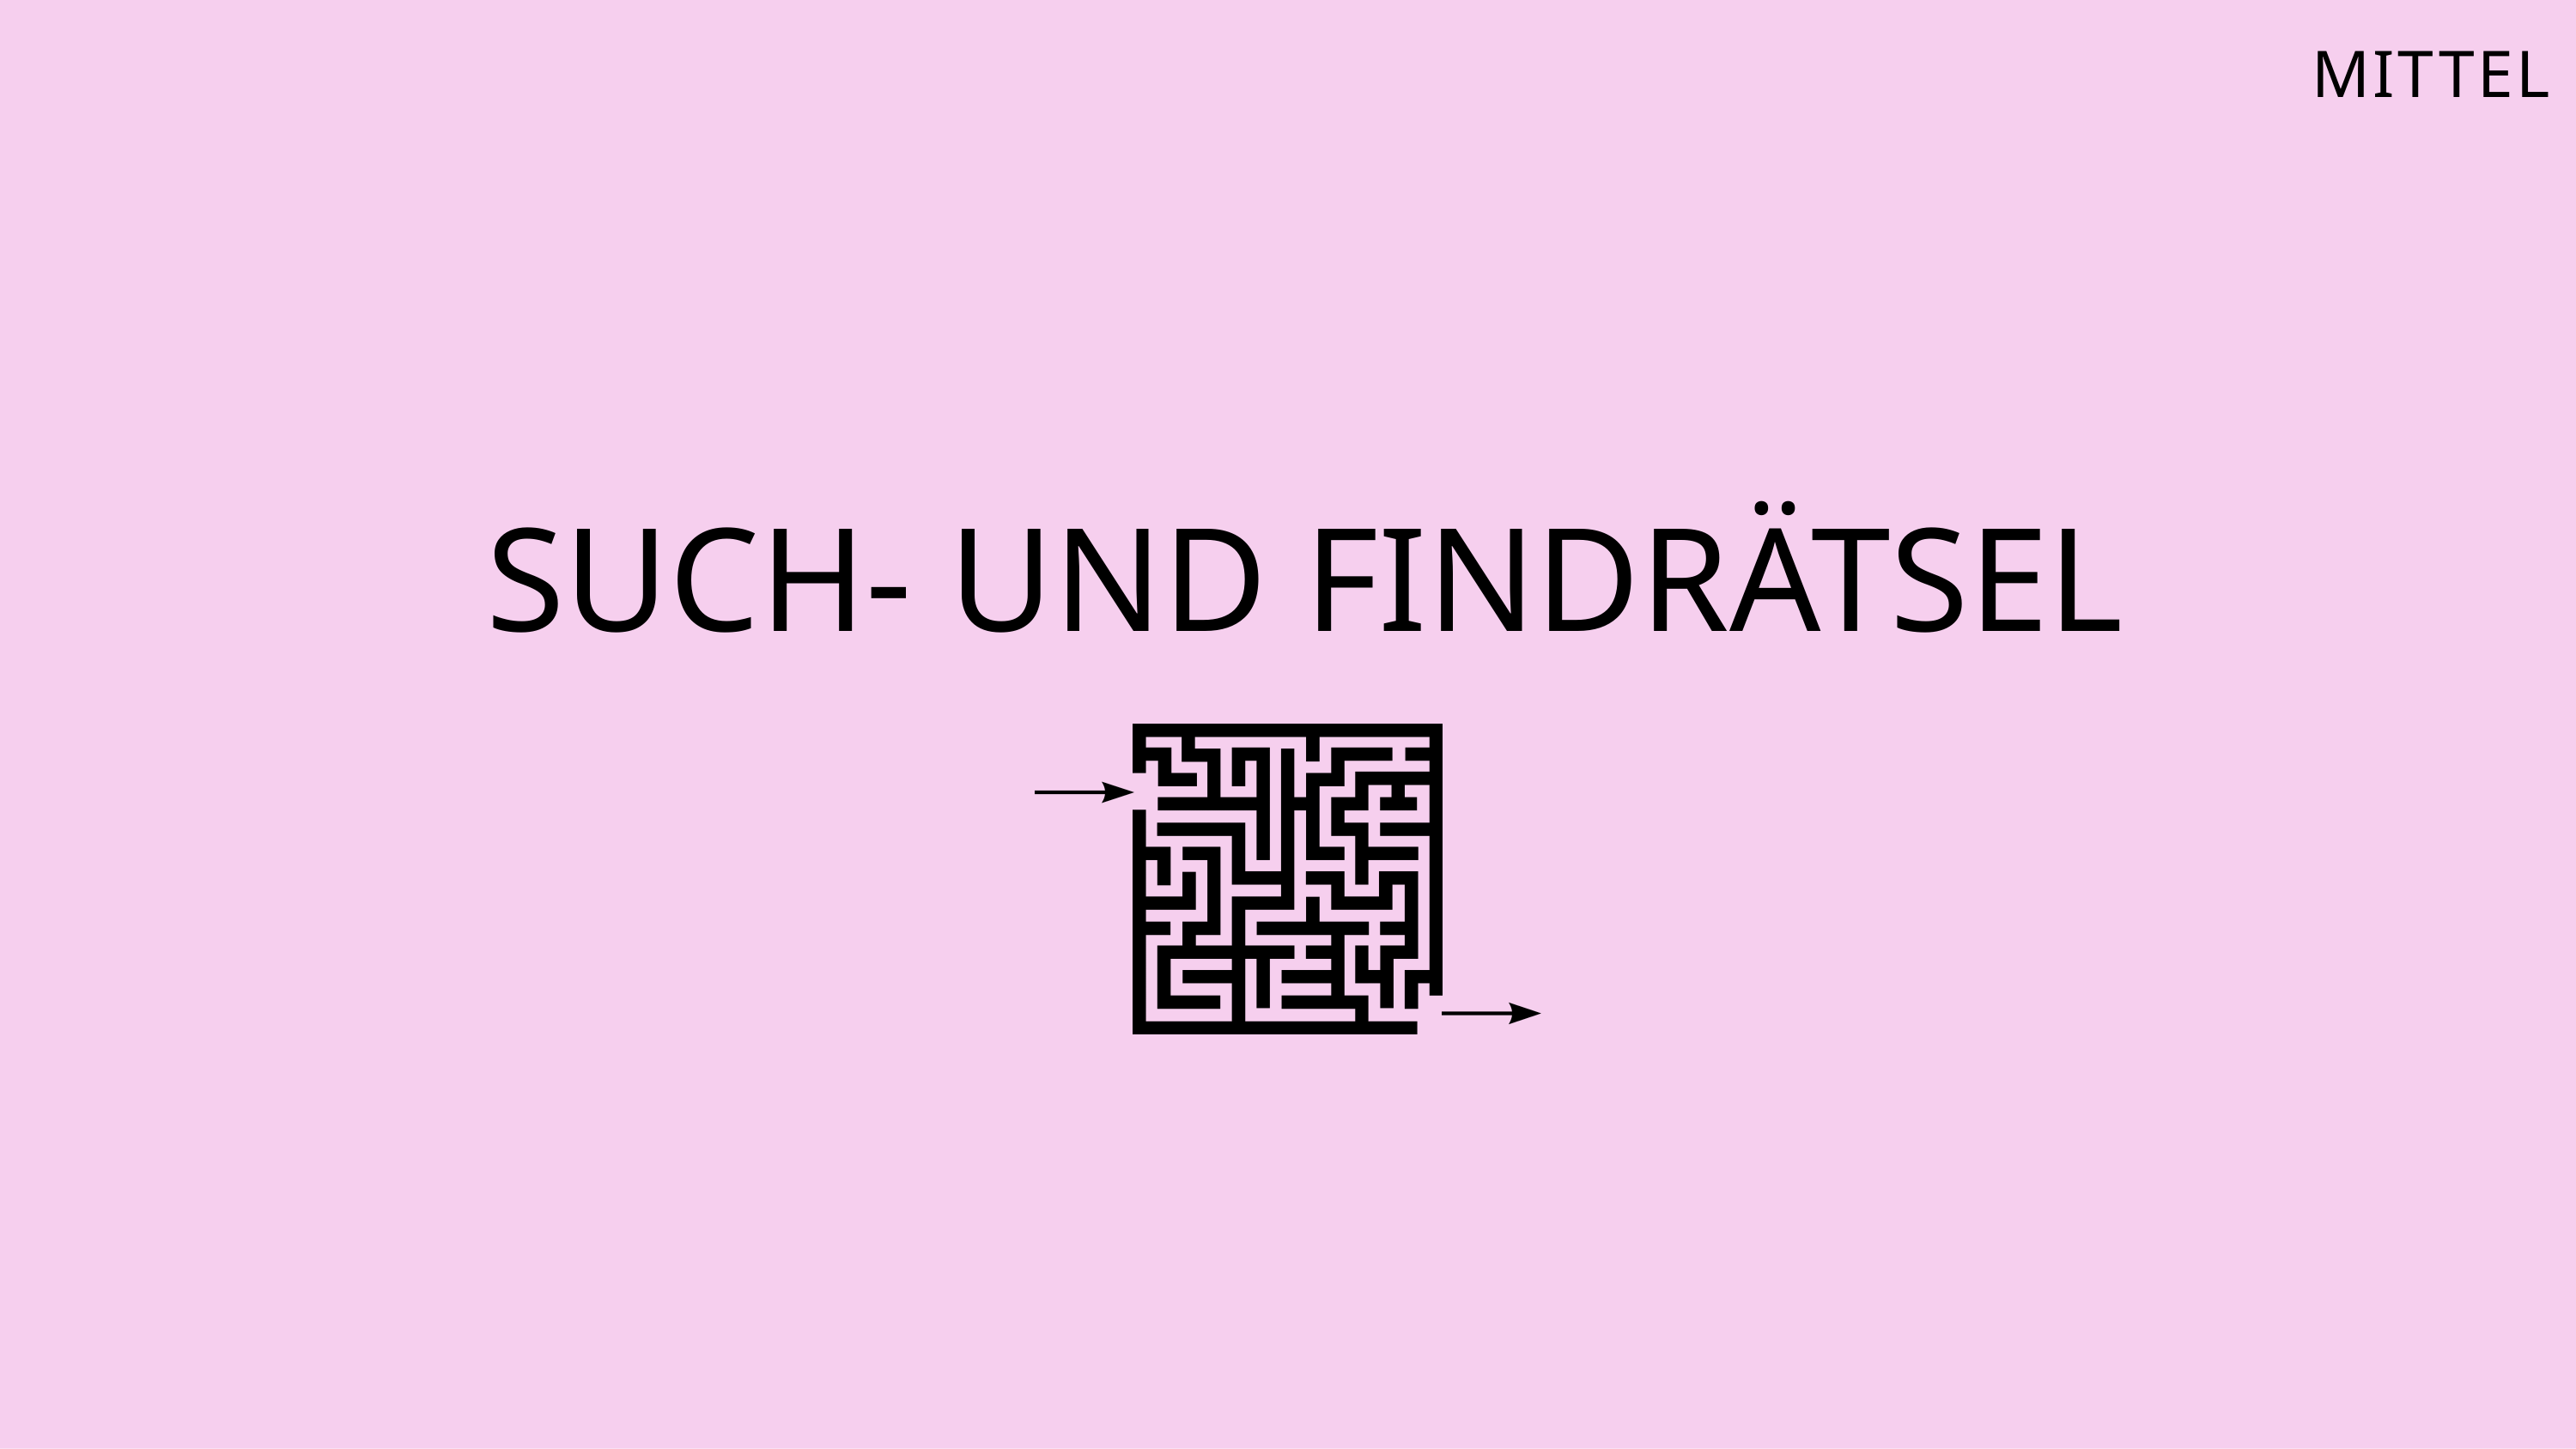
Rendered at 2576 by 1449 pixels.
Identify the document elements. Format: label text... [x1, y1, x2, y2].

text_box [1034, 724, 1541, 1034]
text_box SUCH- UND FINDRÄTSEL [486, 516, 2144, 660]
text_box MITTEL [2312, 39, 2570, 111]
